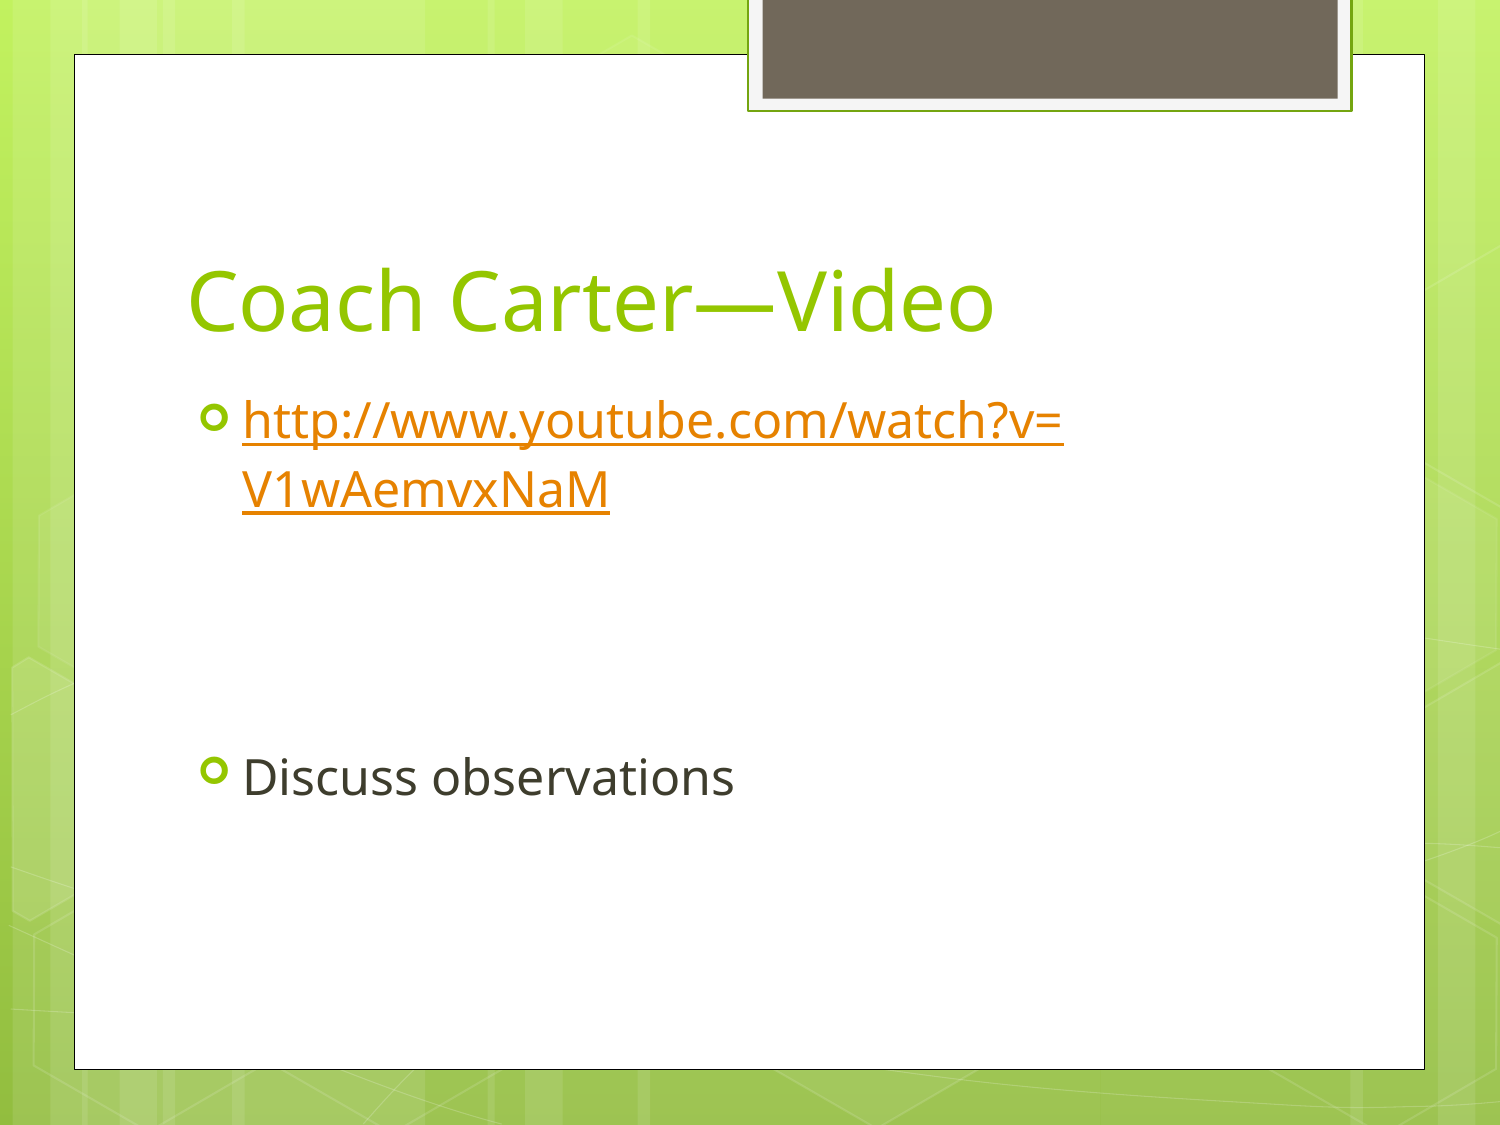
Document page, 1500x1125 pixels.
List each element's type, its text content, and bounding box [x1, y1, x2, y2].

list http://www.youtube.com/watch?v=V1wAemvxNaM Discuss observations [171, 381, 1283, 957]
title Coach Carter—Video [171, 168, 1324, 357]
